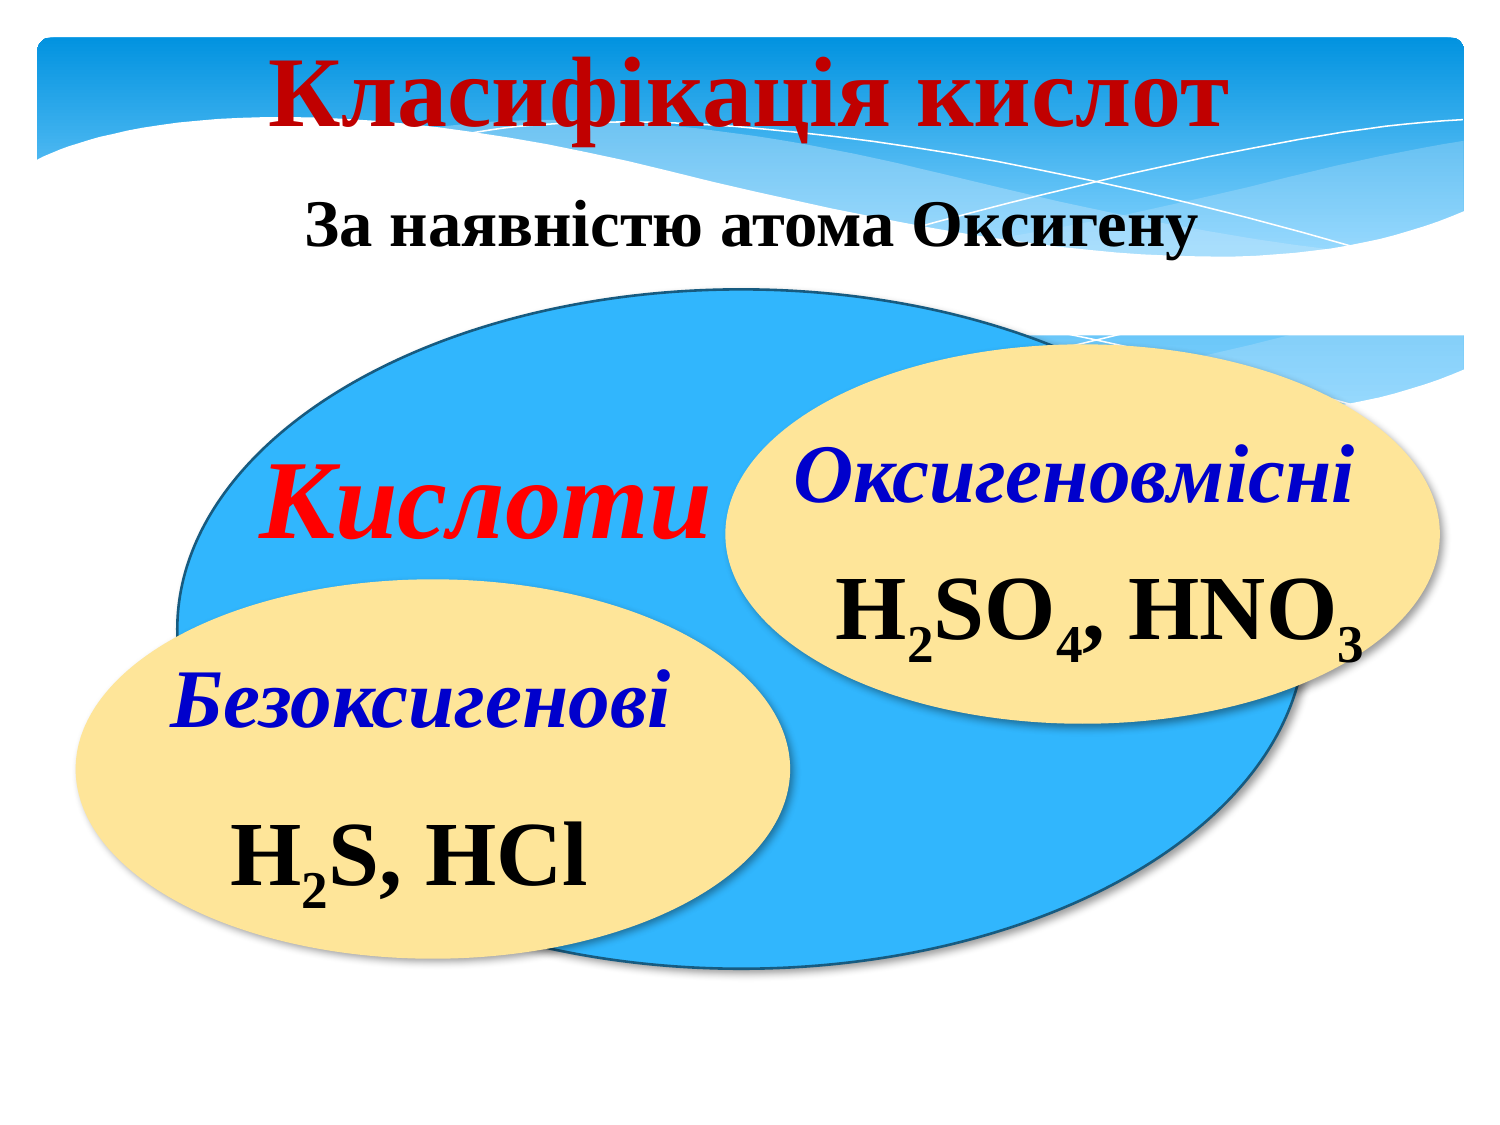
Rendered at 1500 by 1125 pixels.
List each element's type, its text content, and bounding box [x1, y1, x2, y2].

text_box [327, 289, 1048, 501]
text_box H2SO4, HNO3 [812, 522, 1388, 657]
text_box [76, 650, 790, 958]
text_box H2S, HCl [211, 767, 608, 903]
text_box Кислоти [242, 398, 730, 561]
text_box [211, 580, 654, 621]
text_box [177, 471, 1294, 969]
text_box Безоксигенові [155, 621, 727, 746]
text_box За наявністю атома Оксигену [289, 172, 1223, 269]
text_box [837, 345, 1328, 397]
text_box [726, 427, 1439, 723]
text_box Оксигеновмісні [778, 397, 1376, 521]
text_box Класифікація кислот [253, 19, 1255, 156]
